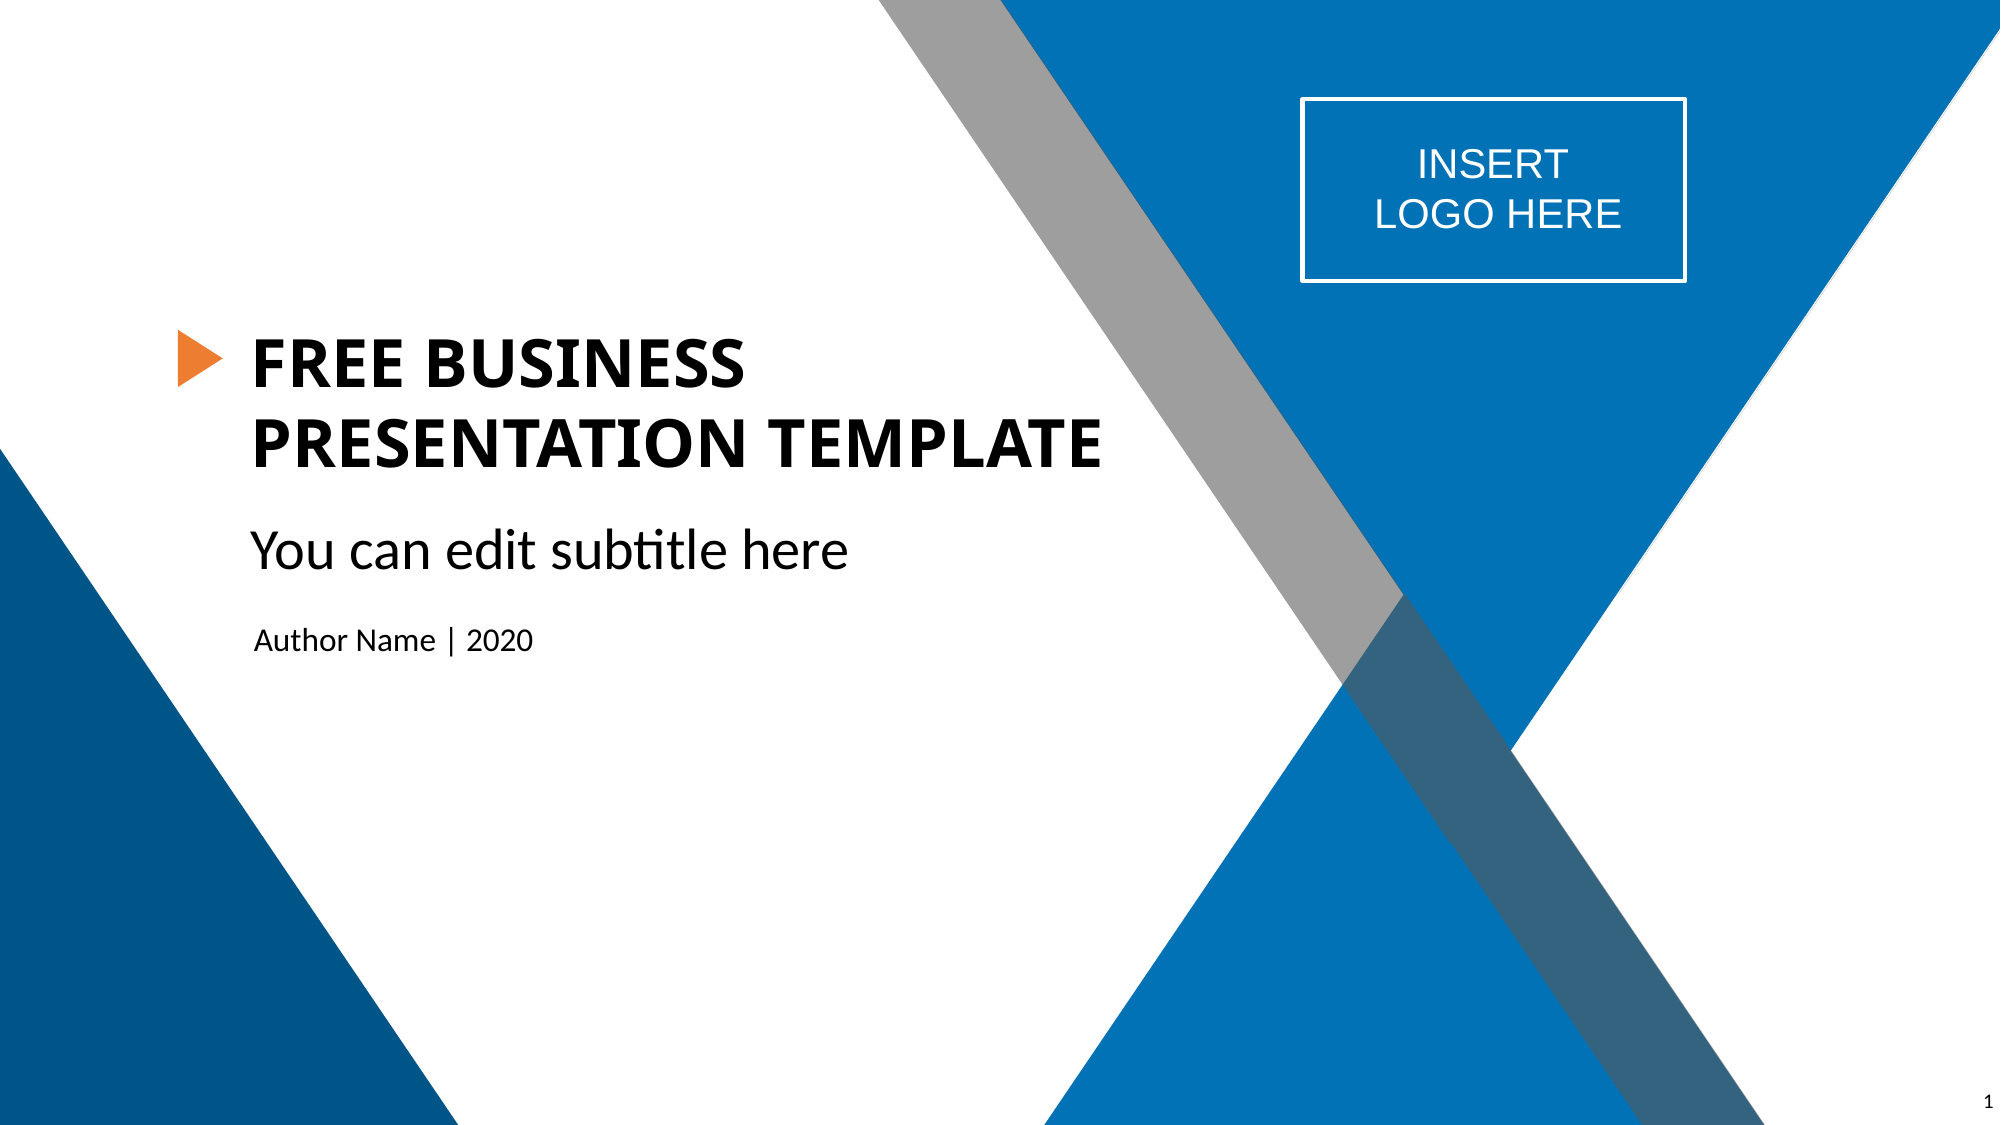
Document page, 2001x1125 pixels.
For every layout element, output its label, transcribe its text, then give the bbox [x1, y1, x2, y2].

text_box [1005, 0, 2000, 750]
text_box Author Name | 2020 [238, 610, 1365, 692]
text_box [876, 0, 1256, 371]
text_box FREE BUSINESS PRESENTATION TEMPLATE [235, 371, 1362, 488]
text_box [1042, 692, 1639, 1125]
text_box [0, 444, 461, 1125]
text_box [1616, 27, 2000, 597]
text_box [1206, 488, 1346, 504]
text_box [175, 327, 225, 390]
text_box [1265, 524, 1768, 1125]
text_box You can edit subtitle here [235, 504, 1359, 575]
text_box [1302, 98, 1686, 282]
